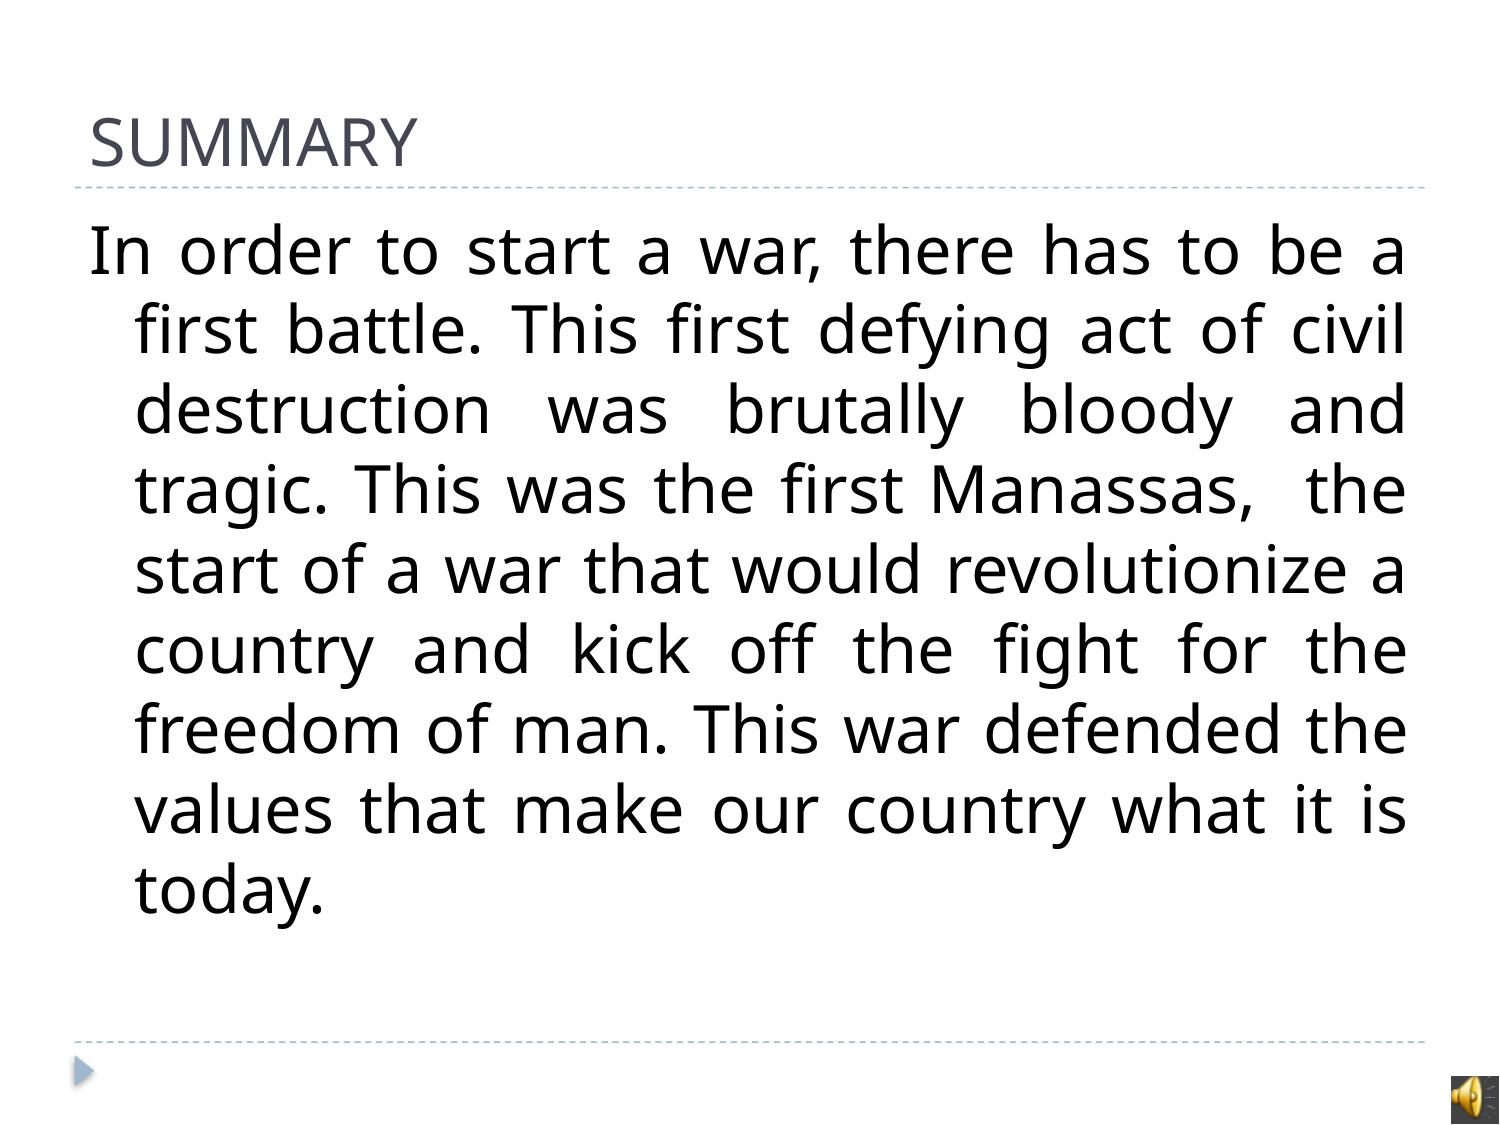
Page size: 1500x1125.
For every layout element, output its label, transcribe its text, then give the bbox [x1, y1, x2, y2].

title SUMMARY [75, 24, 1425, 188]
list In order to start a war, there has to be a first battle. This first defying act of civil destruction was brutally bloody and tragic. This was the first Manassas, the start of a war that would revolutionize a country and kick off the fight for the freedom of man. This war defended the values that make our country what it is today. [75, 200, 1425, 1010]
picture [1449, 1074, 1500, 1125]
